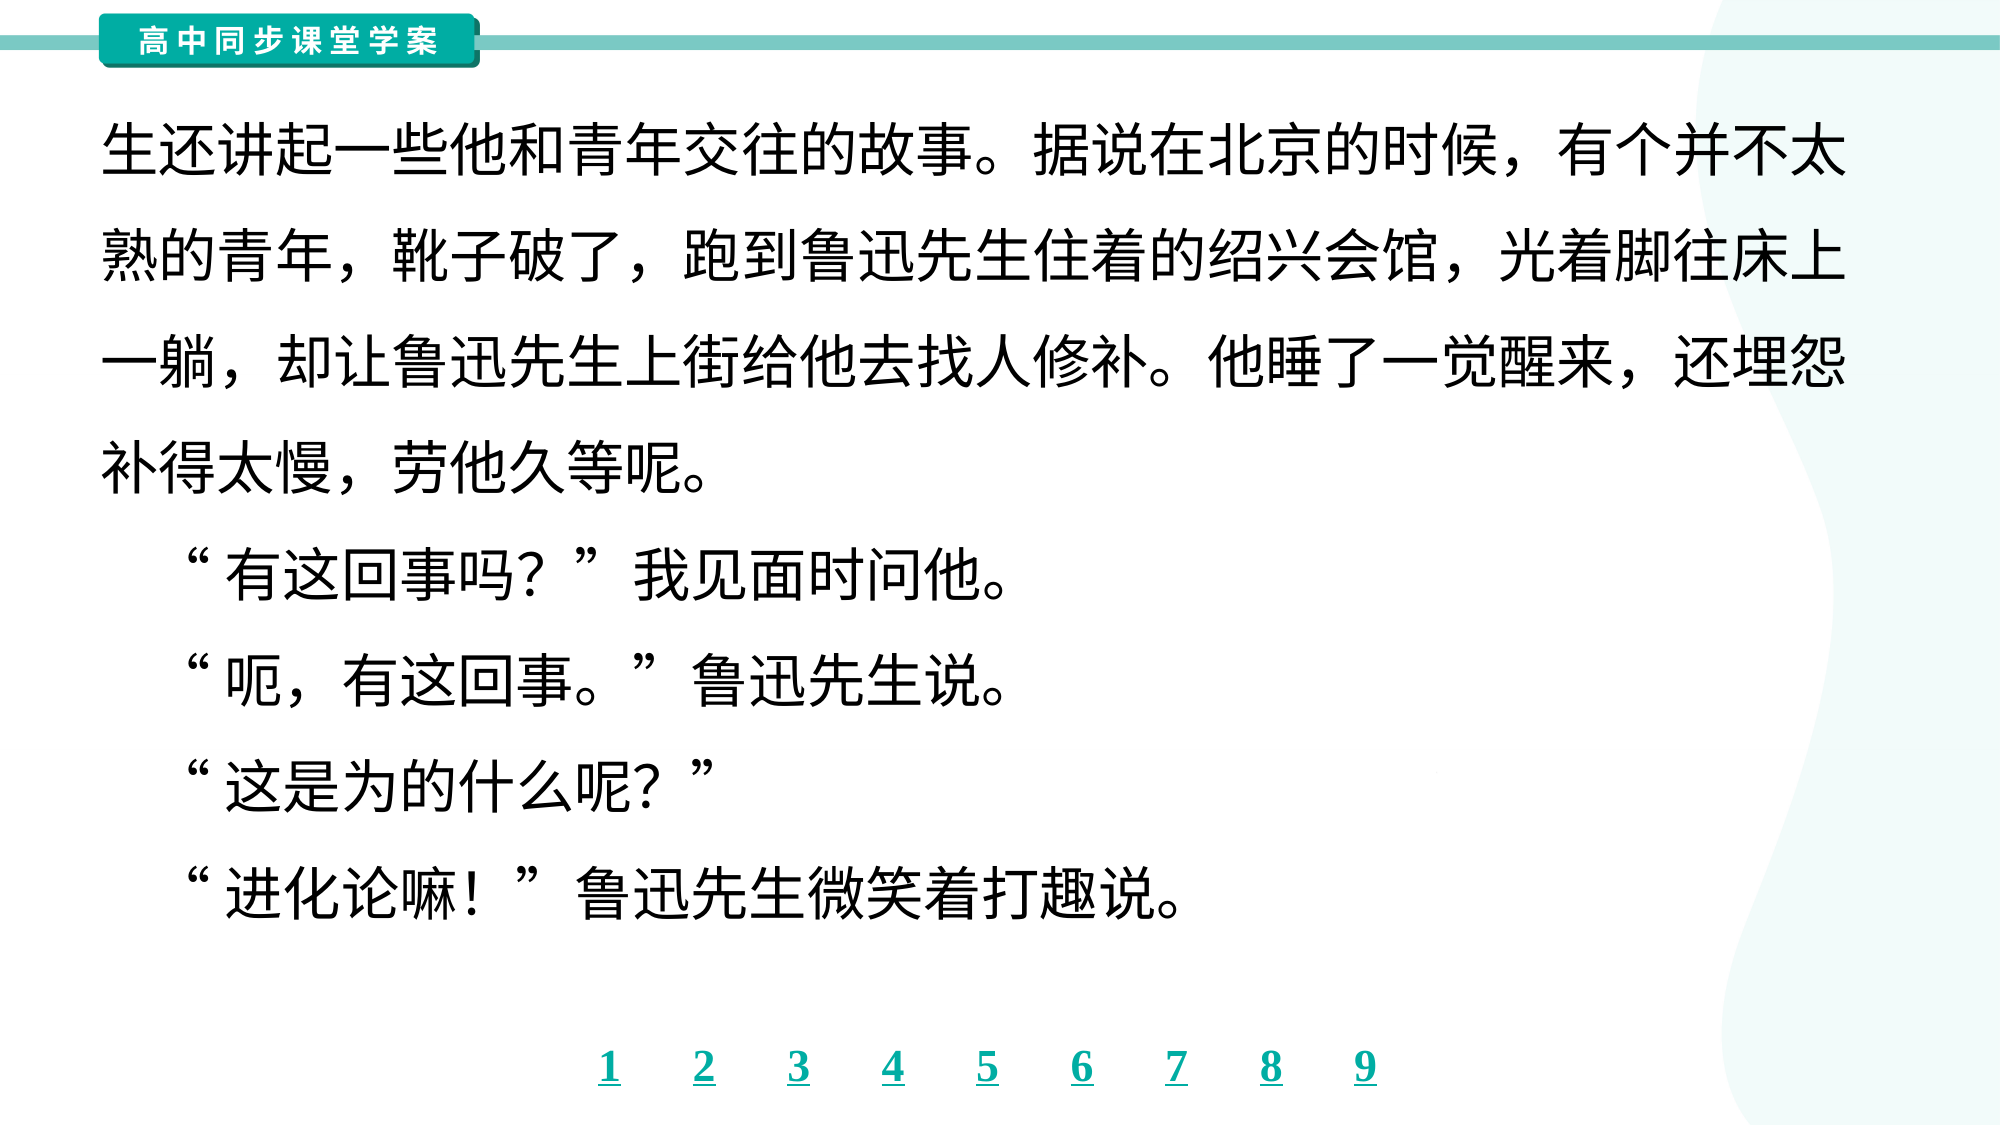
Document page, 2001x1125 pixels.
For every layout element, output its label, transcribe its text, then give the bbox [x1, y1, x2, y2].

text_box 生还讲起一些他和青年交往的故事。据说在北京的时候，有个并不太 熟的青年，靴子破了，跑到鲁迅先生住着的绍兴会馆，光着脚往床上 一躺，却让鲁迅先生上街给他去找人修补。他睡了一觉醒来，还埋怨 补得太慢，劳他久等呢。 “有这回事吗？”我见面时问他。 “呃，有这回事。”鲁迅先生说。 “这是为的什么呢？” “进化论嘛！”鲁迅先生微笑着打趣说。 [100, 76, 1899, 927]
picture [0, 0, 2000, 1125]
